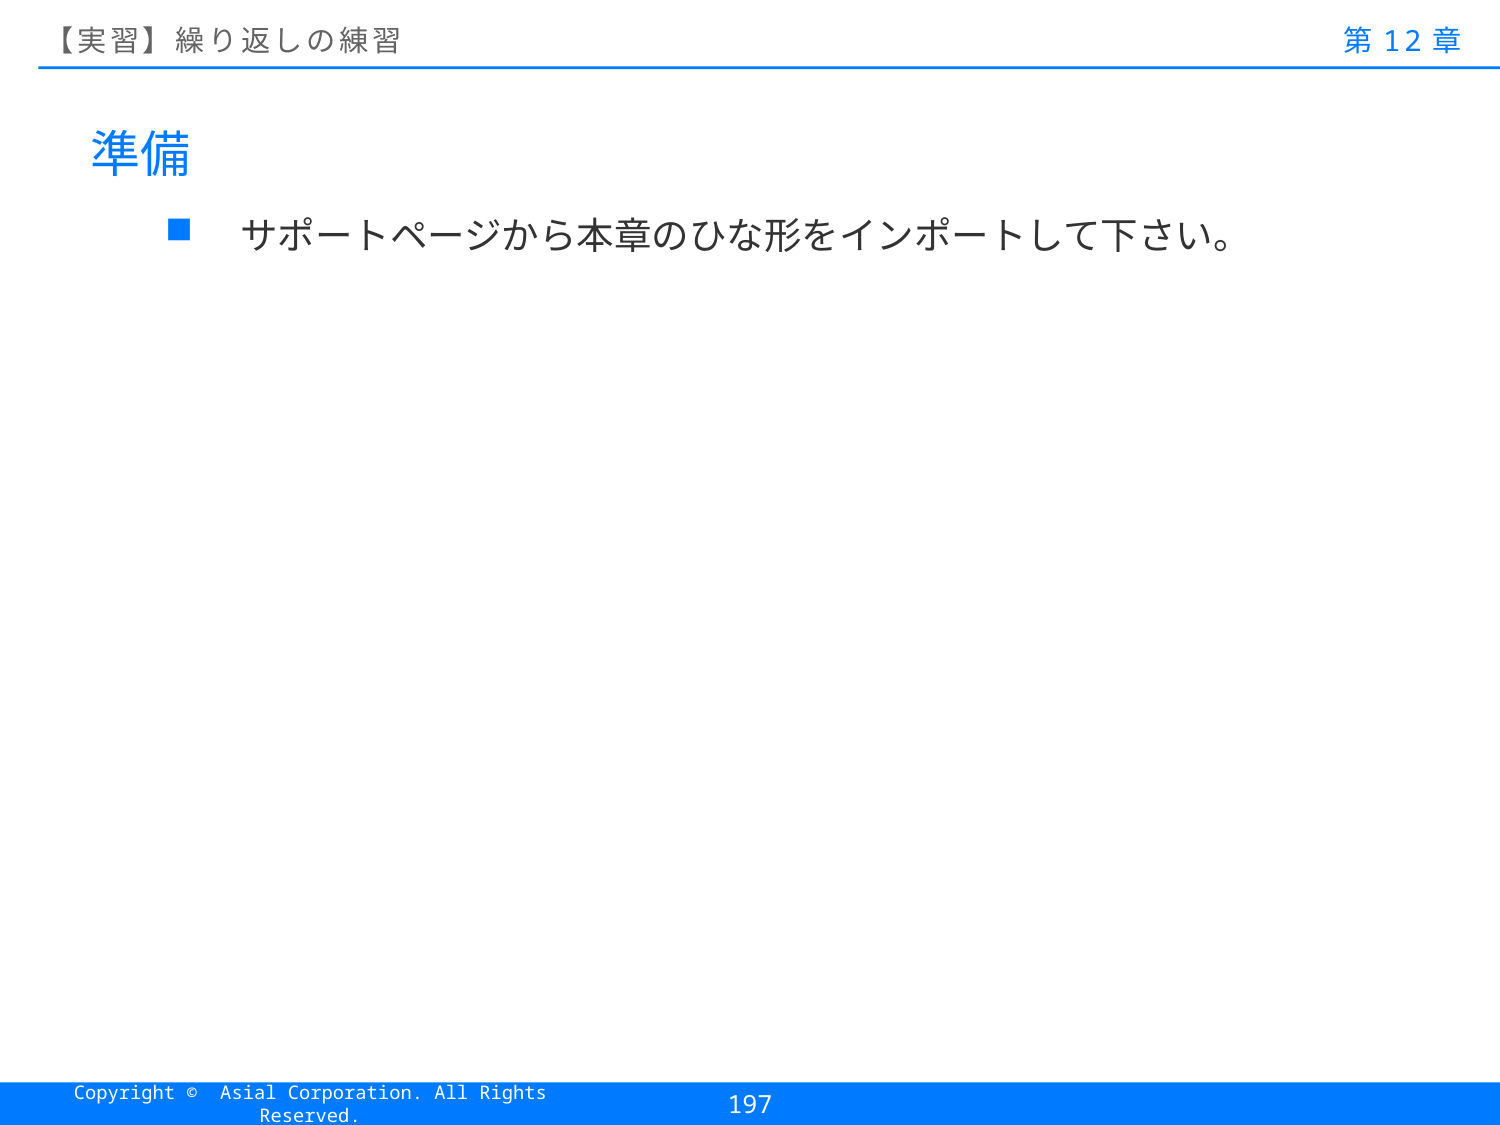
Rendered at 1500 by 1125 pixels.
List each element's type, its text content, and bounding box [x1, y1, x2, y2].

list 第12章 [702, 7, 1477, 72]
list 準備 サポートページから本章のひな形をインポートして下さい。 [75, 84, 1425, 988]
title 【実習】繰り返しの練習 [29, 7, 702, 72]
slide_number 197 [581, 1075, 919, 1125]
